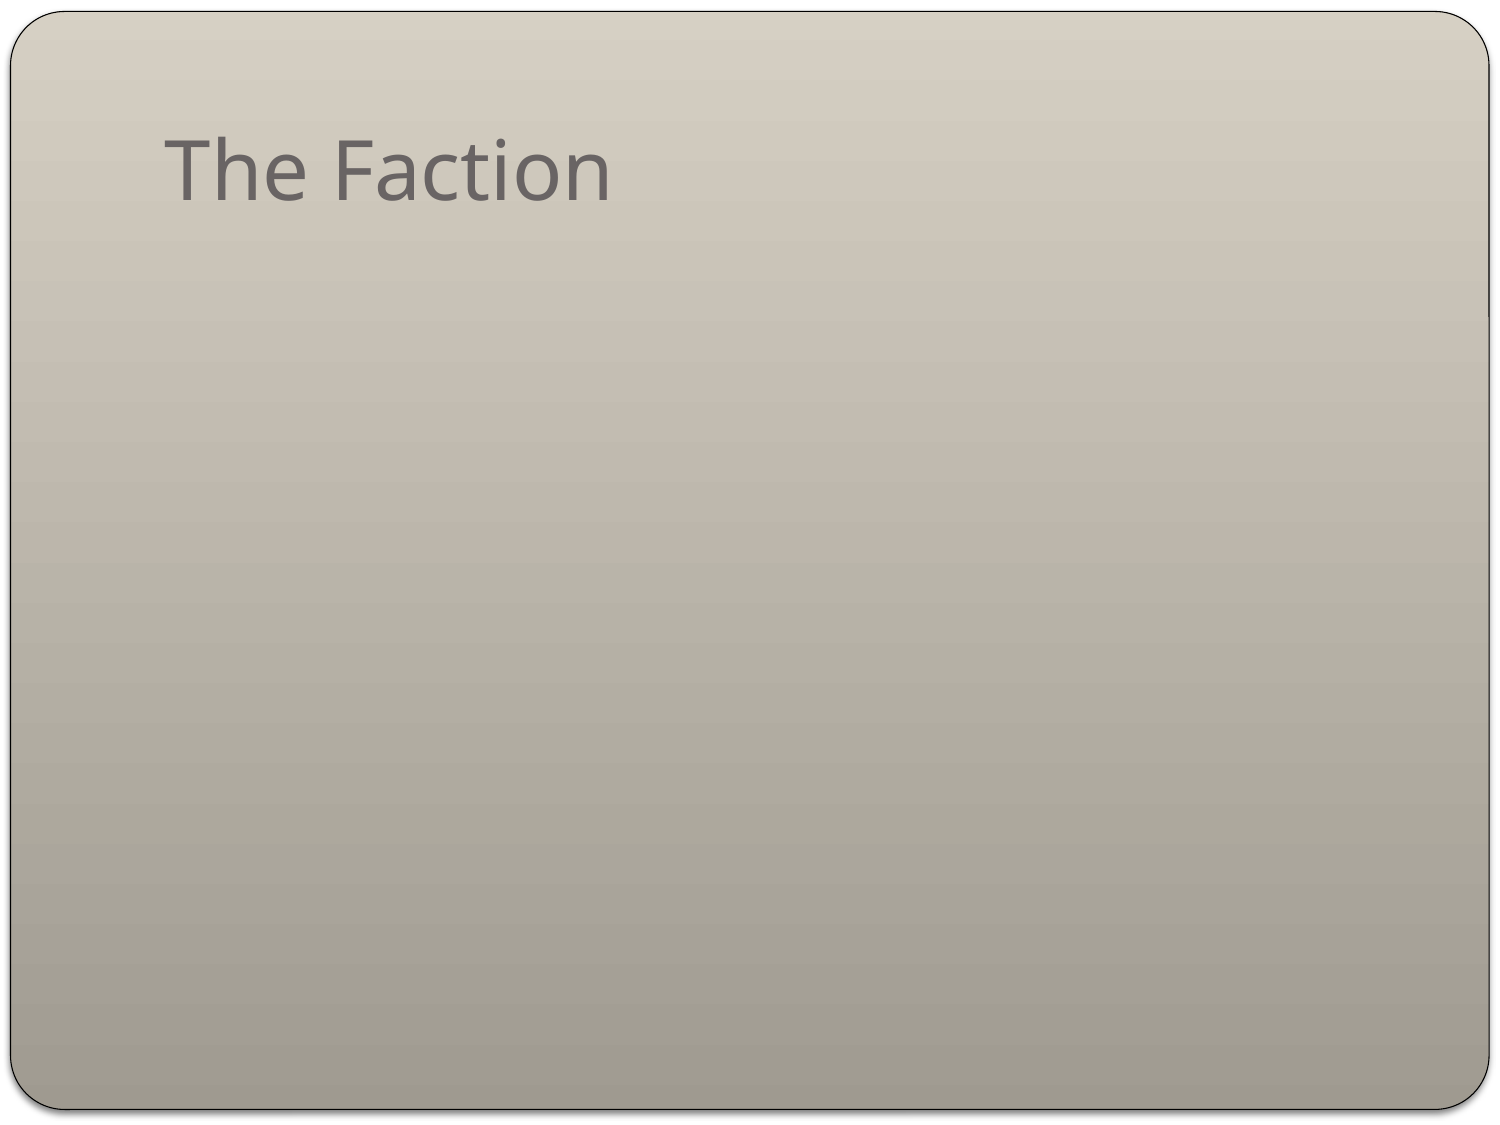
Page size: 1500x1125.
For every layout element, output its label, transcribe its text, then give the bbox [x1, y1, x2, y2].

title The Faction [150, 45, 1425, 233]
